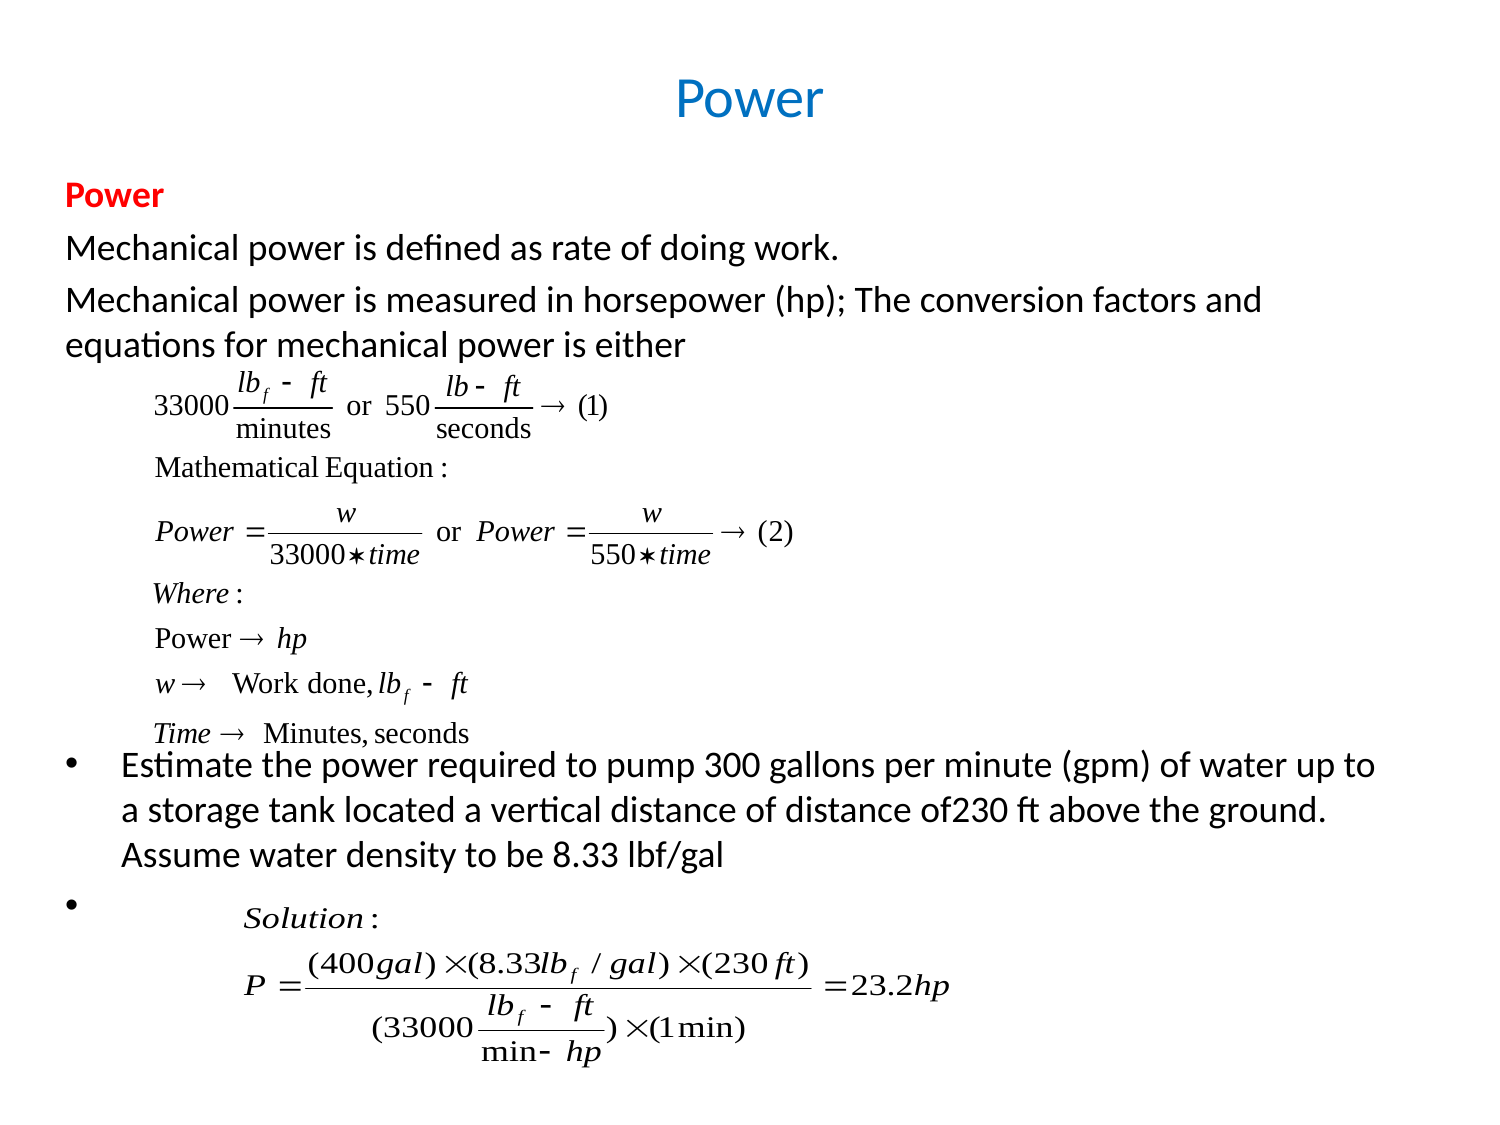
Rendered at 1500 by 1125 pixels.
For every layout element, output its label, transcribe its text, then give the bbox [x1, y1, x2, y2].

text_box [149, 362, 801, 755]
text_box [237, 899, 958, 1076]
title Power [75, 0, 1425, 188]
list Power Mechanical power is defined as rate of doing work. Mechanical power is measured in horsepower (hp); The conversion factors and equations for mechanical power is either Estimate the power required to pump 300 gallons per minute (gpm) of water up to a storage tank located a vertical distance of distance of230 ft above the ground. Assume water density to be 8.33 lbf/gal [50, 162, 1400, 1125]
